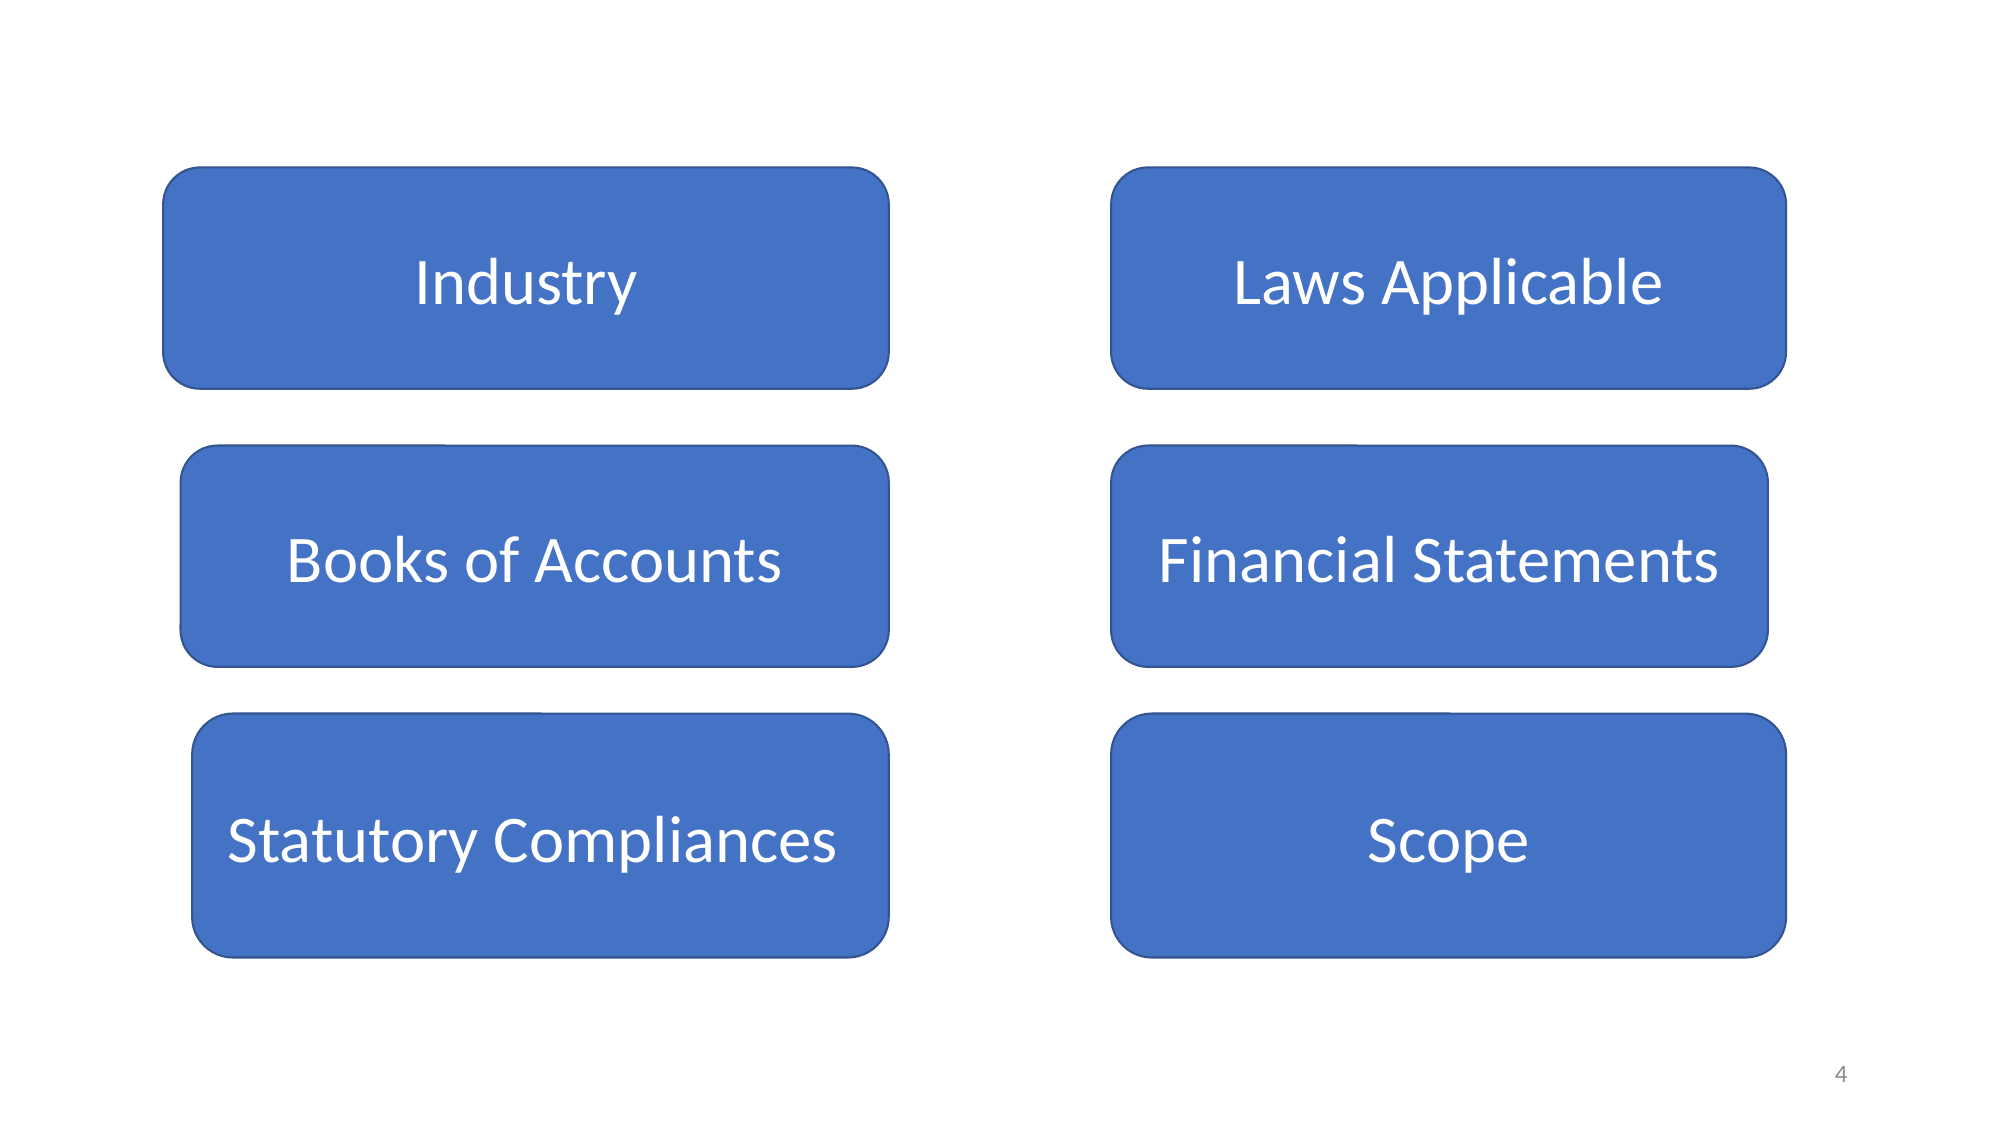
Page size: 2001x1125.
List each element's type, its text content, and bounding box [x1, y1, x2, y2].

slide_number 4 [1412, 1042, 1863, 1103]
text_box Books of Accounts [179, 444, 890, 668]
text_box Scope [1110, 712, 1788, 959]
text_box Laws Applicable [1110, 166, 1788, 390]
text_box Financial Statements [1110, 444, 1769, 668]
text_box Industry [162, 166, 890, 390]
text_box Statutory Compliances [191, 712, 890, 959]
